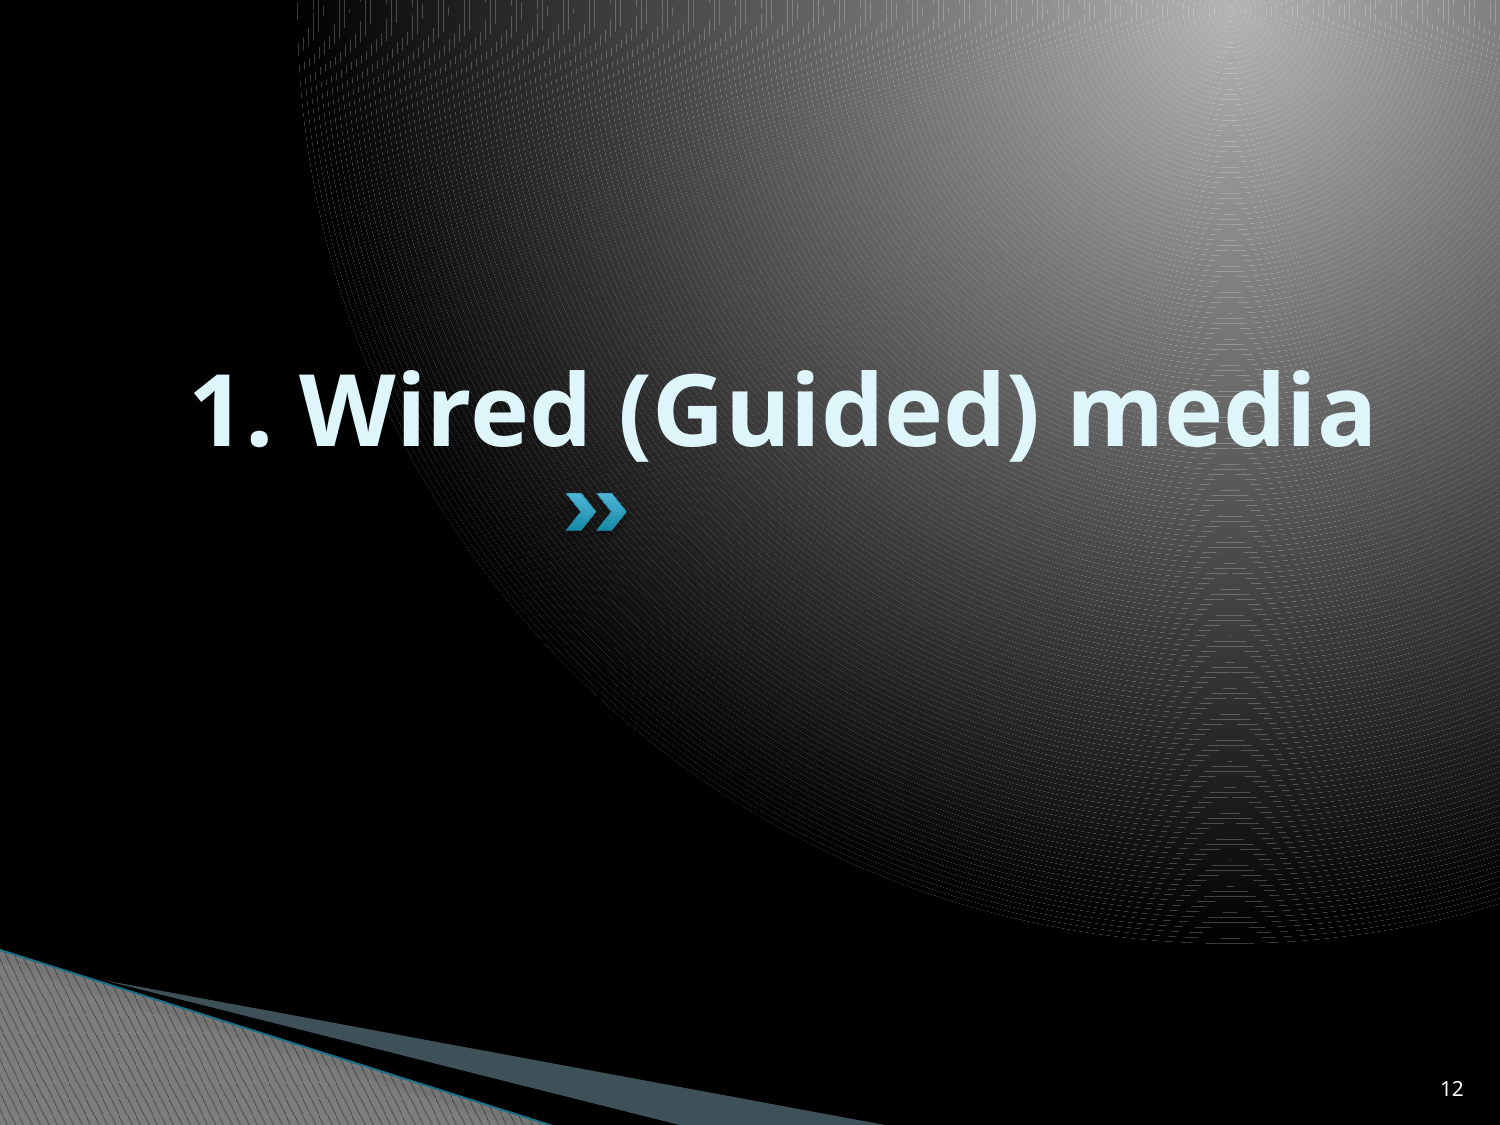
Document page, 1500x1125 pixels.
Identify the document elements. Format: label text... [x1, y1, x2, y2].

slide_number 12 [1418, 1051, 1479, 1112]
title 1. Wired (Guided) media [118, 173, 1394, 474]
picture [0, 952, 543, 1125]
